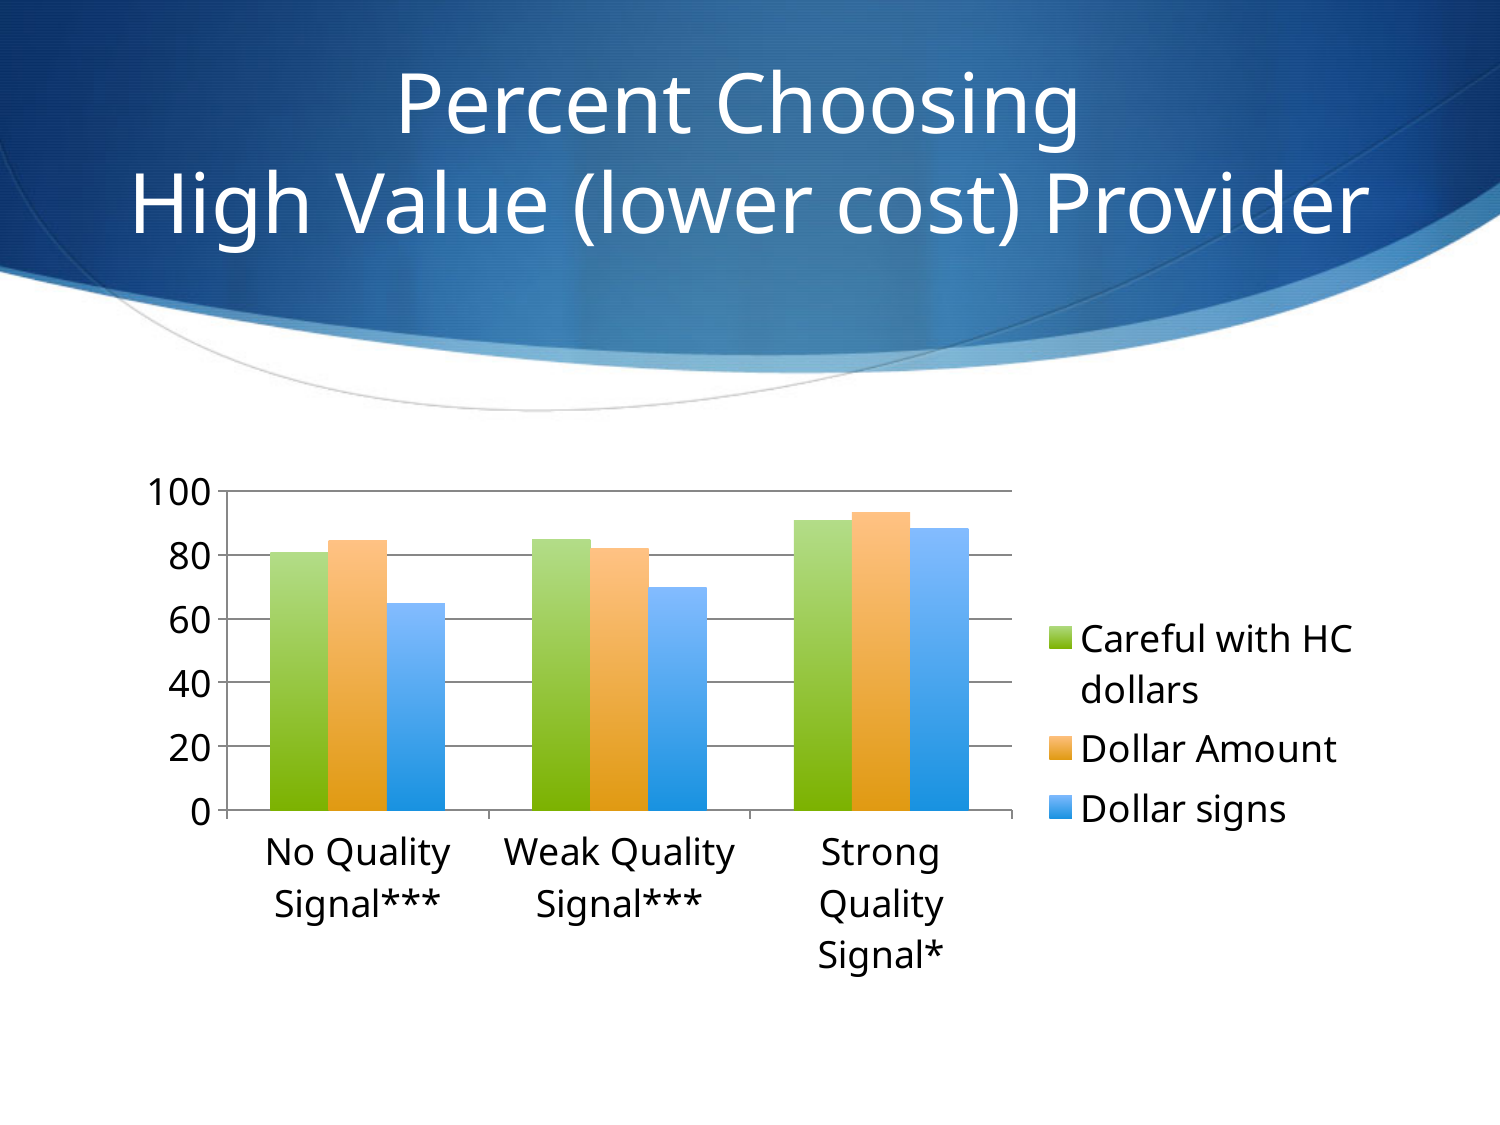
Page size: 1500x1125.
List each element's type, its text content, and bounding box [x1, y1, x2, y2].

title Percent Choosing High Value (lower cost) Provider [75, 56, 1425, 245]
picture [0, 0, 1500, 1125]
chart [120, 453, 1379, 991]
